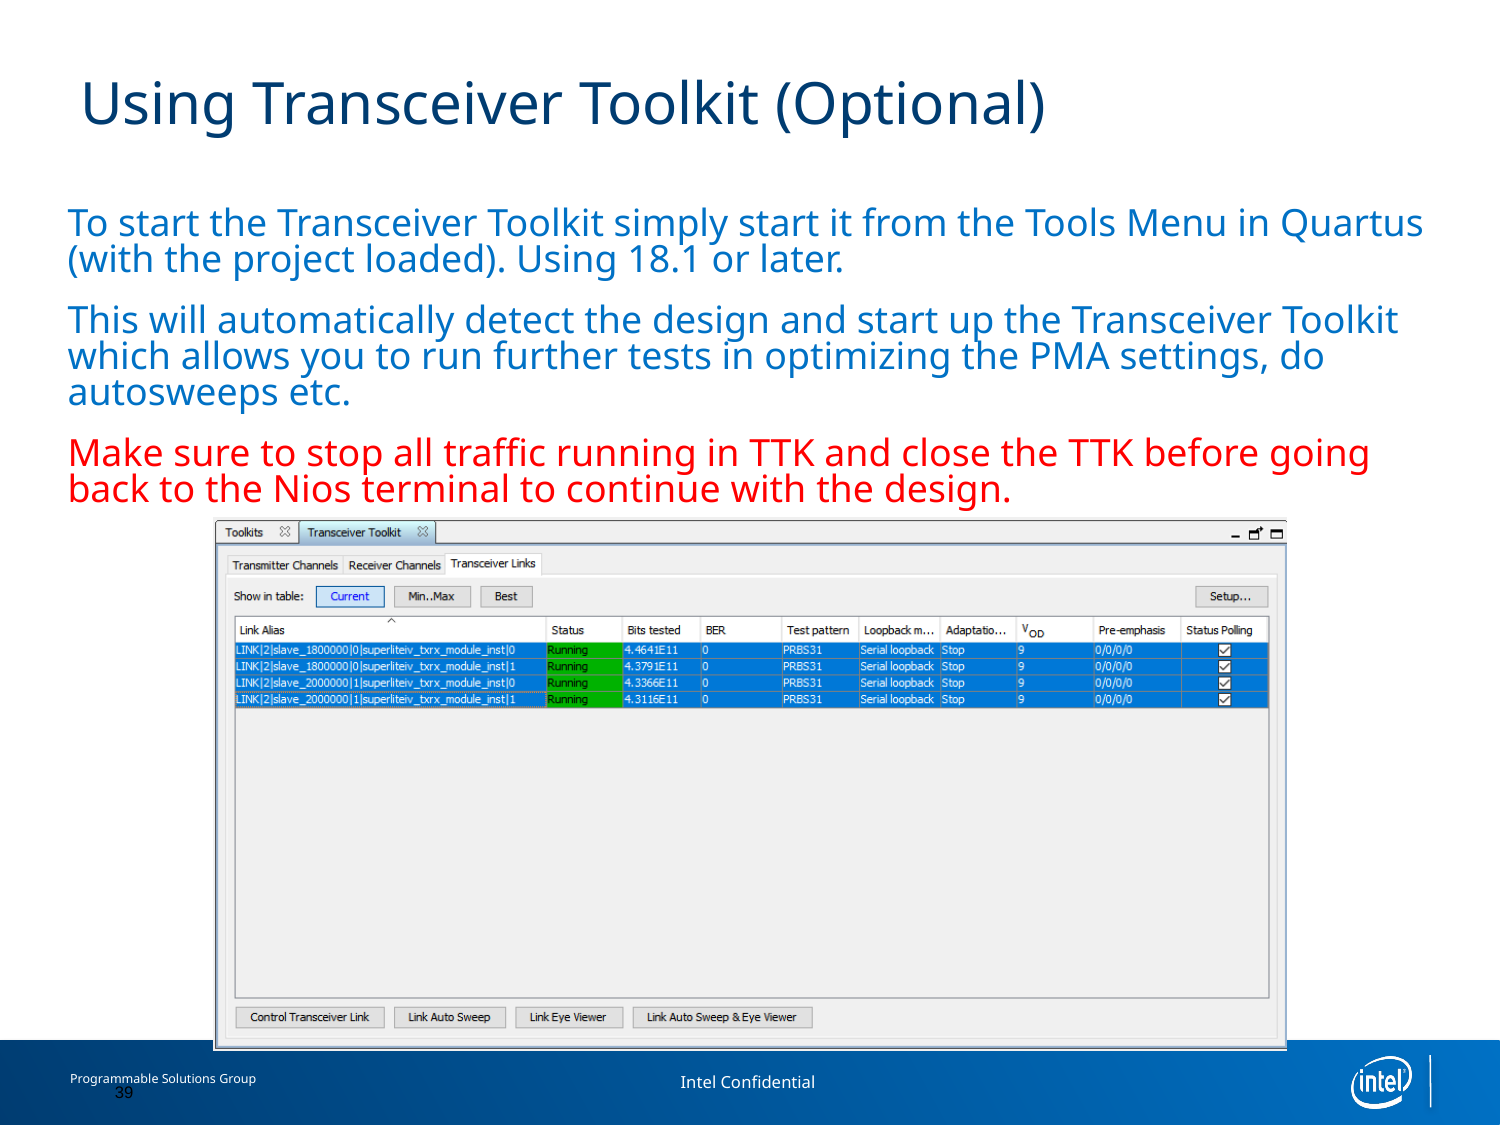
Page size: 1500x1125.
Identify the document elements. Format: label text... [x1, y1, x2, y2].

title Using Transceiver Toolkit (Optional) [80, 65, 1458, 194]
slide_number 39 [19, 1069, 134, 1116]
list To start the Transceiver Toolkit simply start it from the Tools Menu in Quartus (with the project loaded). Using 18.1 or later. This will automatically detect the design and start up the Transceiver Toolkit which allows you to run further tests in optimizing the PMA settings, do autosweeps etc. Make sure to stop all traffic running in TTK and close the TTK before going back to the Nios terminal to continue with the design. [67, 208, 1463, 1033]
picture [212, 516, 1288, 1052]
picture [1351, 1056, 1412, 1109]
